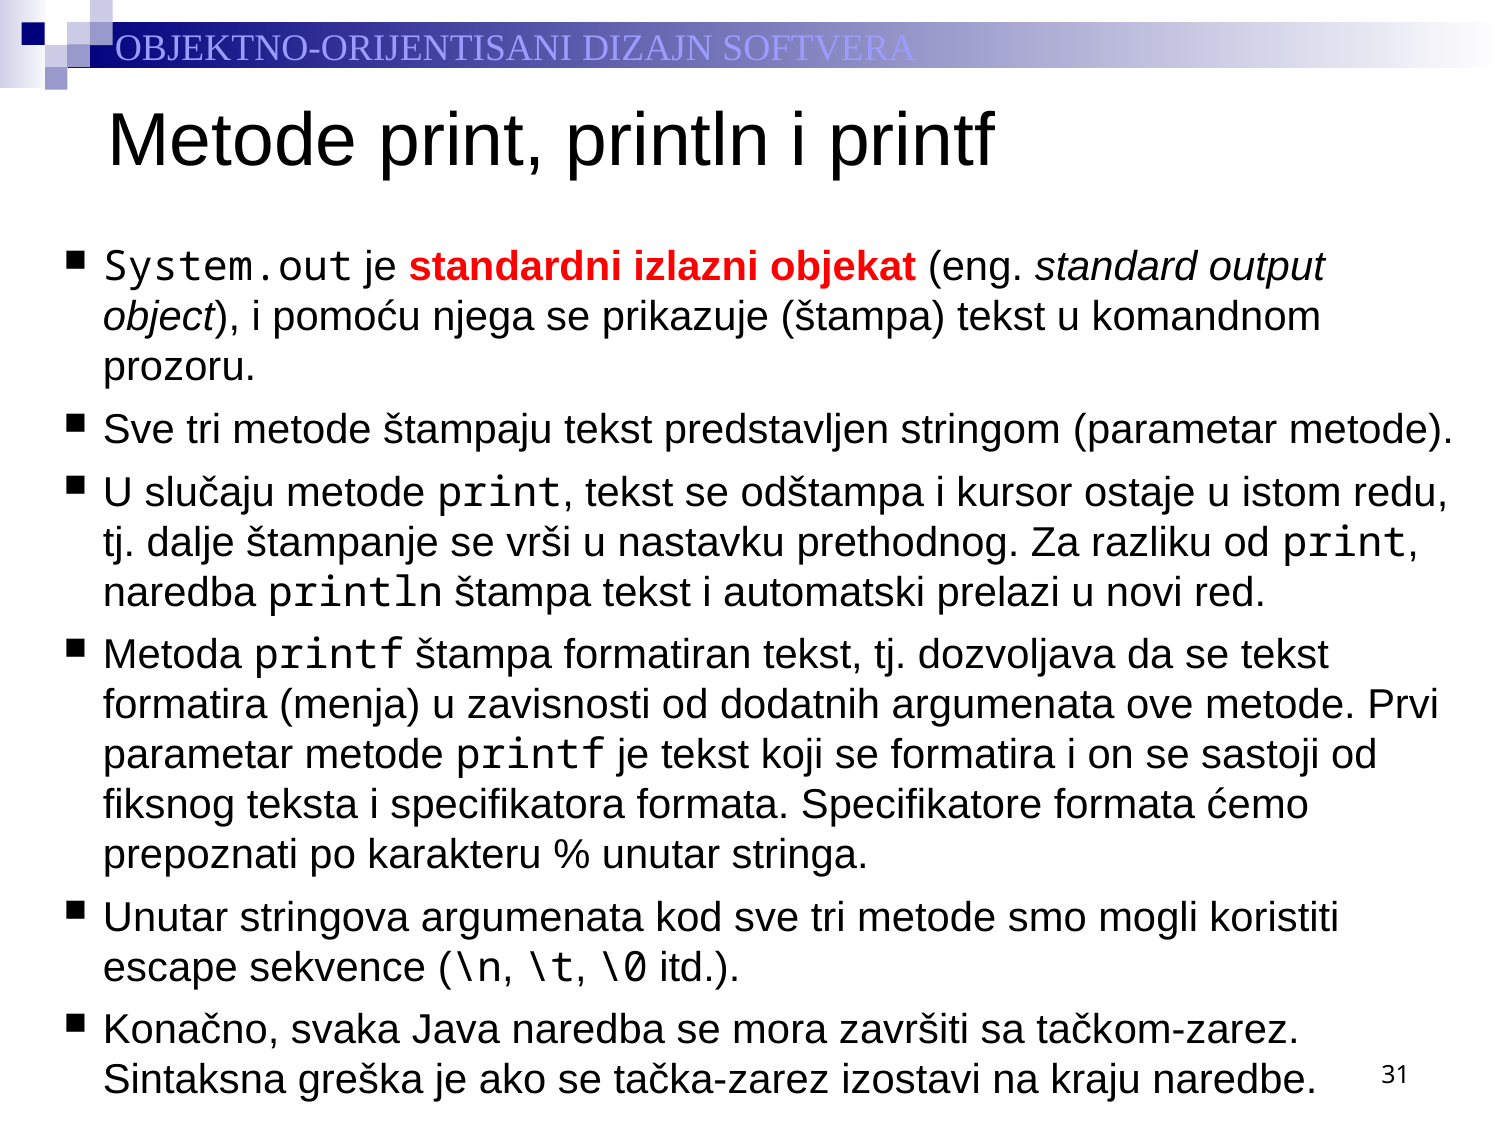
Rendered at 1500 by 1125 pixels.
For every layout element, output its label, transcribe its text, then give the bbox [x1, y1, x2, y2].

title Metode print, println i printf [92, 75, 1034, 197]
slide_number 31 [1074, 1024, 1426, 1101]
text_box System.out je standardni izlazni objekat (eng. standard output object), i pomoću njega se prikazuje (štampa) tekst u komandnom prozoru. Sve tri metode štampaju tekst predstavljen stringom (parametar metode). U slučaju metode print, tekst se odštampa i kursor ostaje u istom redu, tj. dalje štampanje se vrši u nastavku prethodnog. Za razliku od print, naredba println štampa tekst i automatski prelazi u novi red. Metoda printf štampa formatiran tekst, tj. dozvoljava da se tekst formatira (menja) u zavisnosti od dodatnih argumenata ove metode. Prvi parametar metode printf je tekst koji se formatira i on se sastoji od fiksnog teksta i specifikatora formata. Specifikatore formata ćemo prepoznati po karakteru % unutar stringa. Unutar stringova argumenata kod sve tri metode smo mogli koristiti escape sekvence (\n, \t, \0 itd.). Konačno, svaka Java naredba se mora završiti sa tačkom-zarez. Sintaksna greška je ako se tačka-zarez izostavi na kraju naredbe. [48, 231, 1484, 1071]
